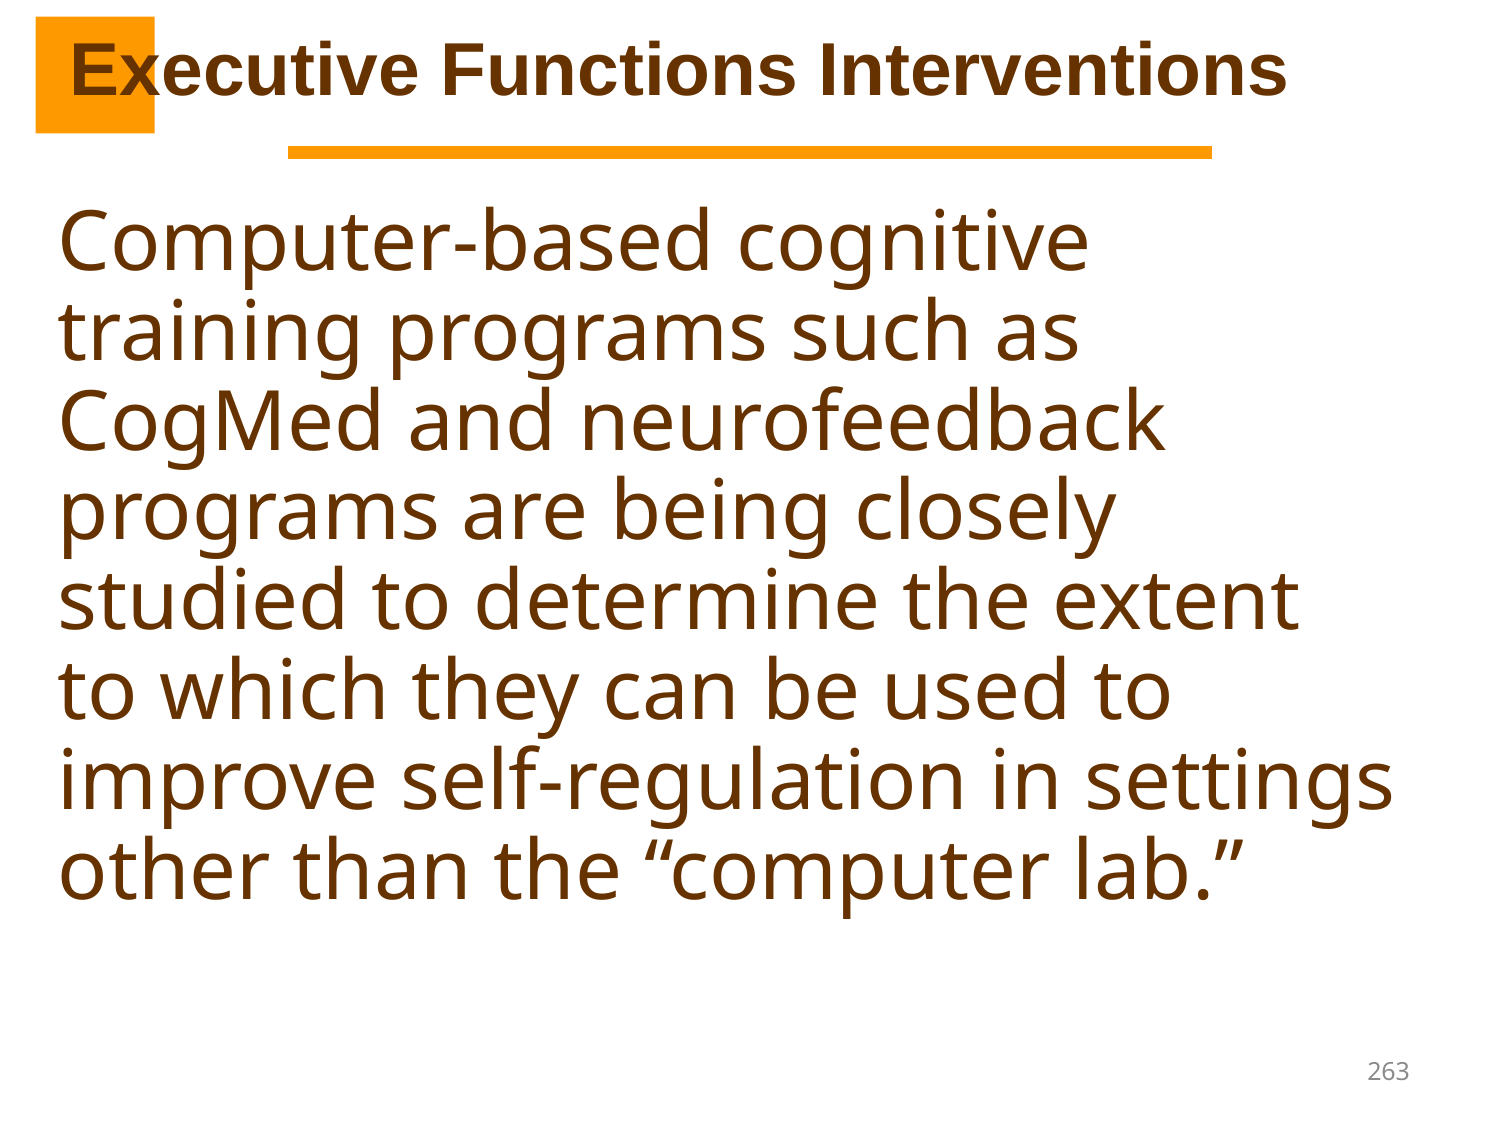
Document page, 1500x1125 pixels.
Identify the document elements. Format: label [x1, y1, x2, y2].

subtitle [42, 190, 1417, 1039]
text_box [34, 0, 1398, 139]
slide_number [1074, 1042, 1425, 1103]
